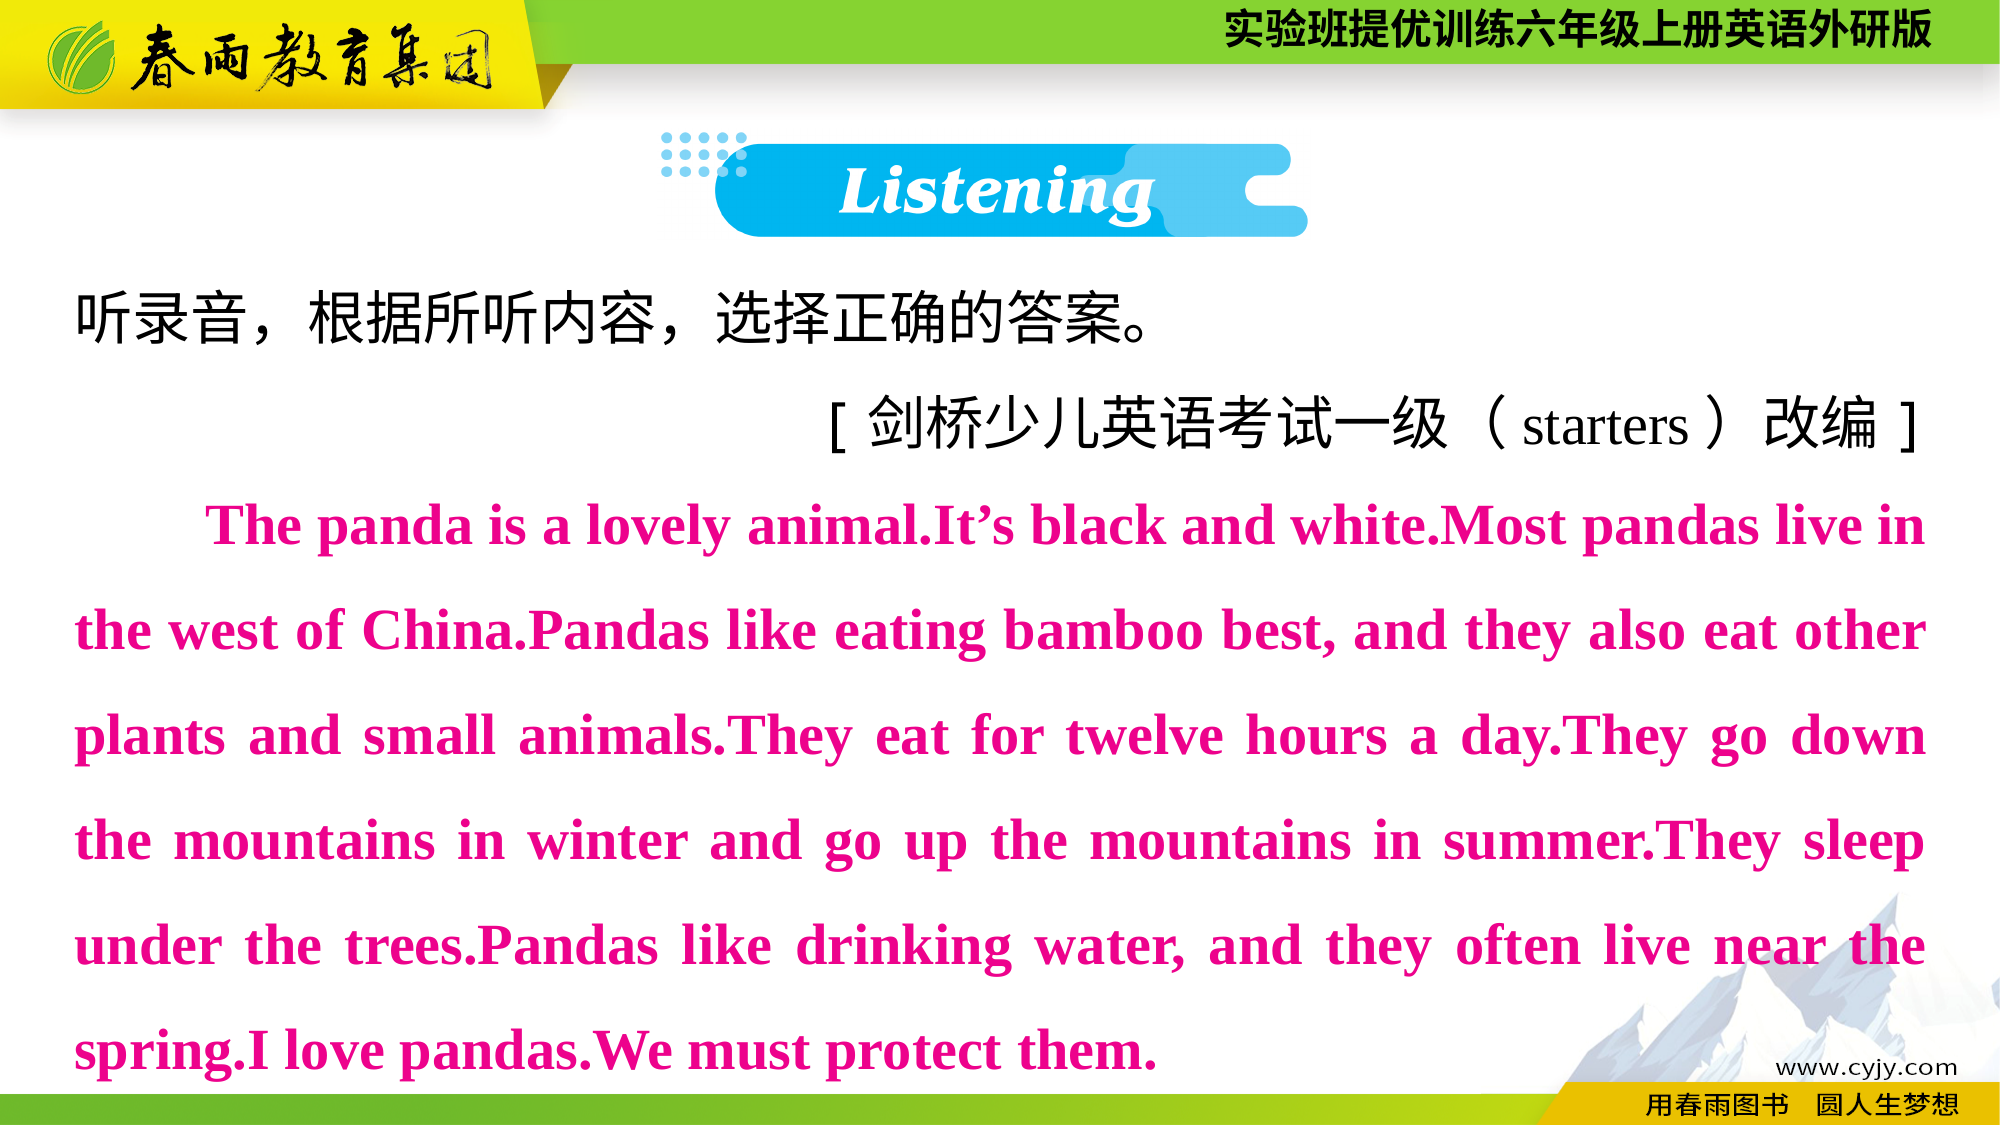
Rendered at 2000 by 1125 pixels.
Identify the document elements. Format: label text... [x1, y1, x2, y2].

list 听录音，根据所听内容，选择正确的答案。 [剑桥少儿英语考试一级（starters）改编] [59, 239, 1944, 443]
picture [0, 0, 2000, 1125]
text_box The panda is a lovely animal.It’s black and white.Most pandas live in the west of China.Pandas like eating bamboo best, and they also eat other plants and small animals.They eat for twelve hours a day.They go down the mountains in winter and go up the mountains in summer.They sleep under the trees.Pandas like drinking water, and they often live near the spring.I love pandas.We must protect them. [59, 443, 1944, 1089]
